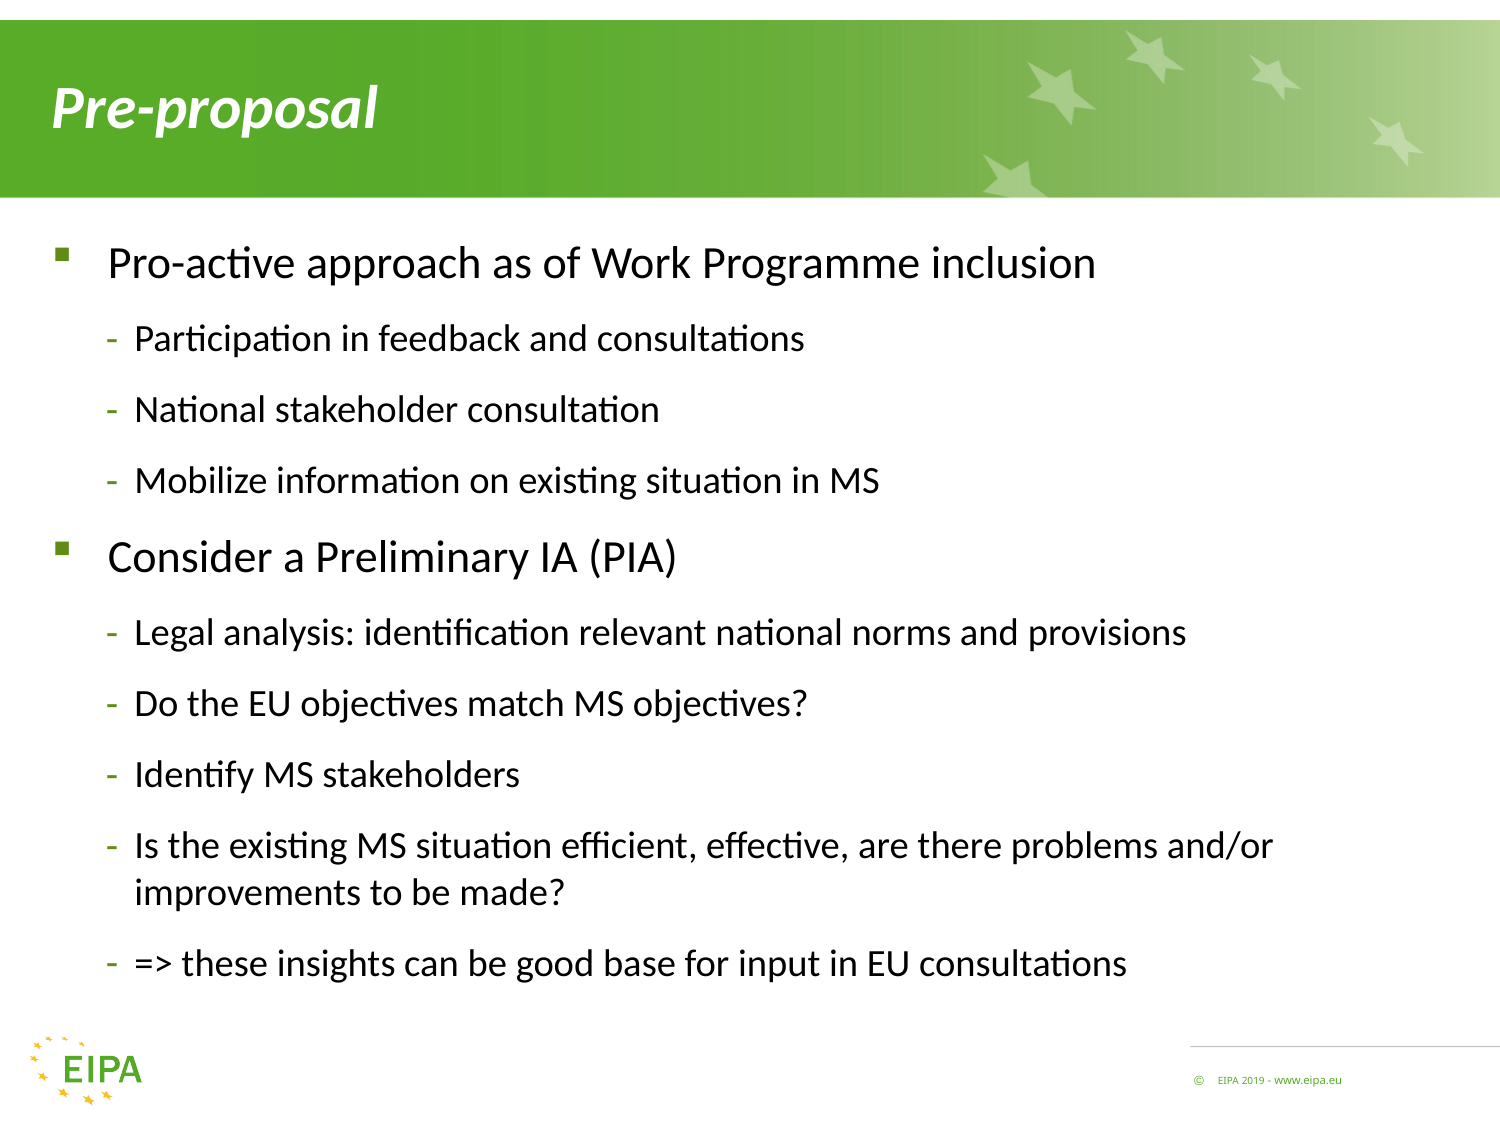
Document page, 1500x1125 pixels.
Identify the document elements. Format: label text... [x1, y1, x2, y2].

title Pre-proposal [51, 58, 1450, 157]
list Pro-active approach as of Work Programme inclusion Participation in feedback and consultations National stakeholder consultation Mobilize information on existing situation in MS Consider a Preliminary IA (PIA) Legal analysis: identification relevant national norms and provisions Do the EU objectives match MS objectives? Identify MS stakeholders Is the existing MS situation efficient, effective, are there problems and/or improvements to be made? => these insights can be good base for input in EU consultations [51, 225, 1450, 995]
picture [0, 0, 1500, 1125]
